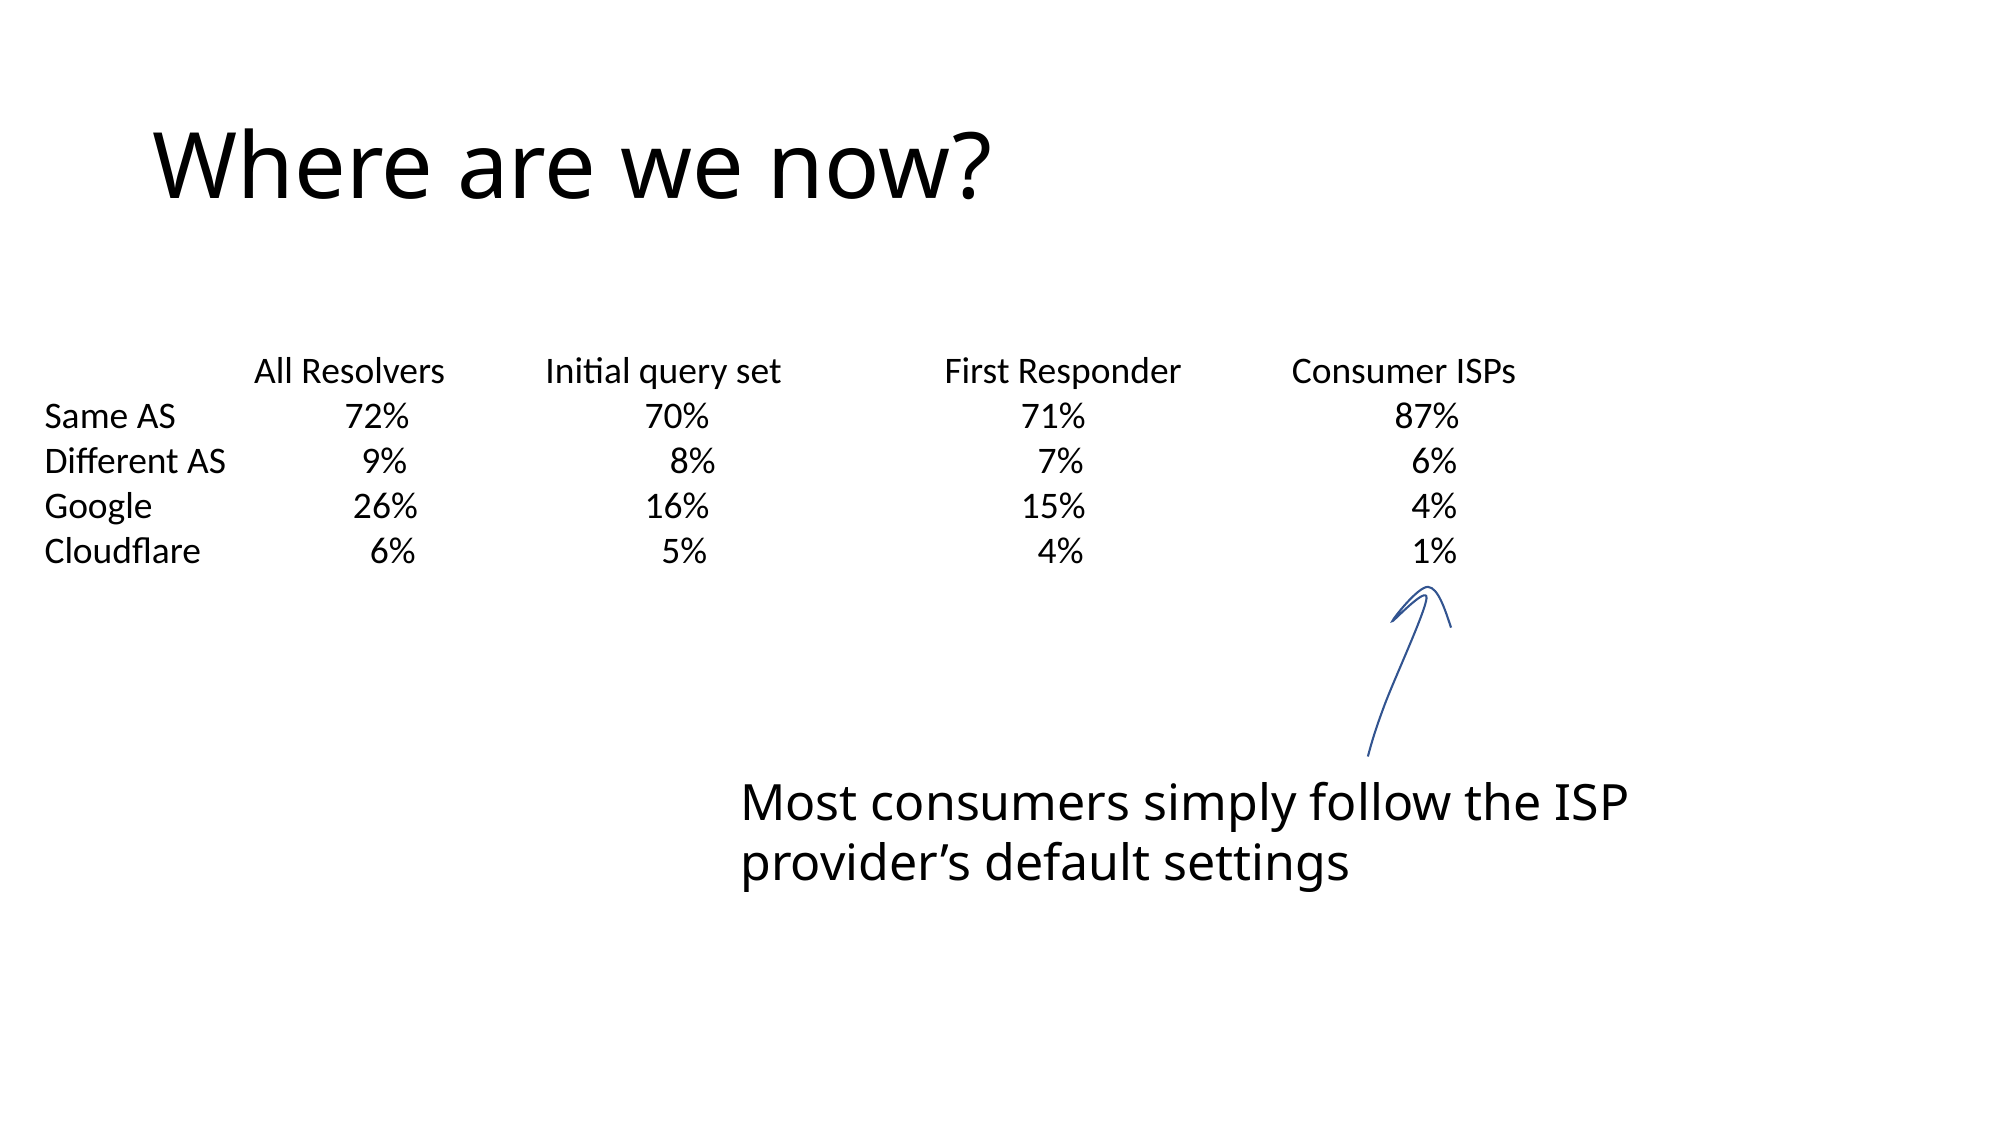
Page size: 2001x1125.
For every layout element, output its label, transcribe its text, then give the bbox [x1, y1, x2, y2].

text_box Most consumers simply follow the ISP provider’s default settings [725, 762, 1748, 898]
title Where are we now? [137, 59, 1863, 278]
text_box All Resolvers Initial query set First Responder Consumer ISPs Same AS 72% 70% 71% 87% Different AS 9% 8% 7% 6% Google 26% 16% 15% 4% Cloudflare 6% 5% 4% 1% [29, 338, 1723, 578]
text_box [1366, 585, 1453, 757]
